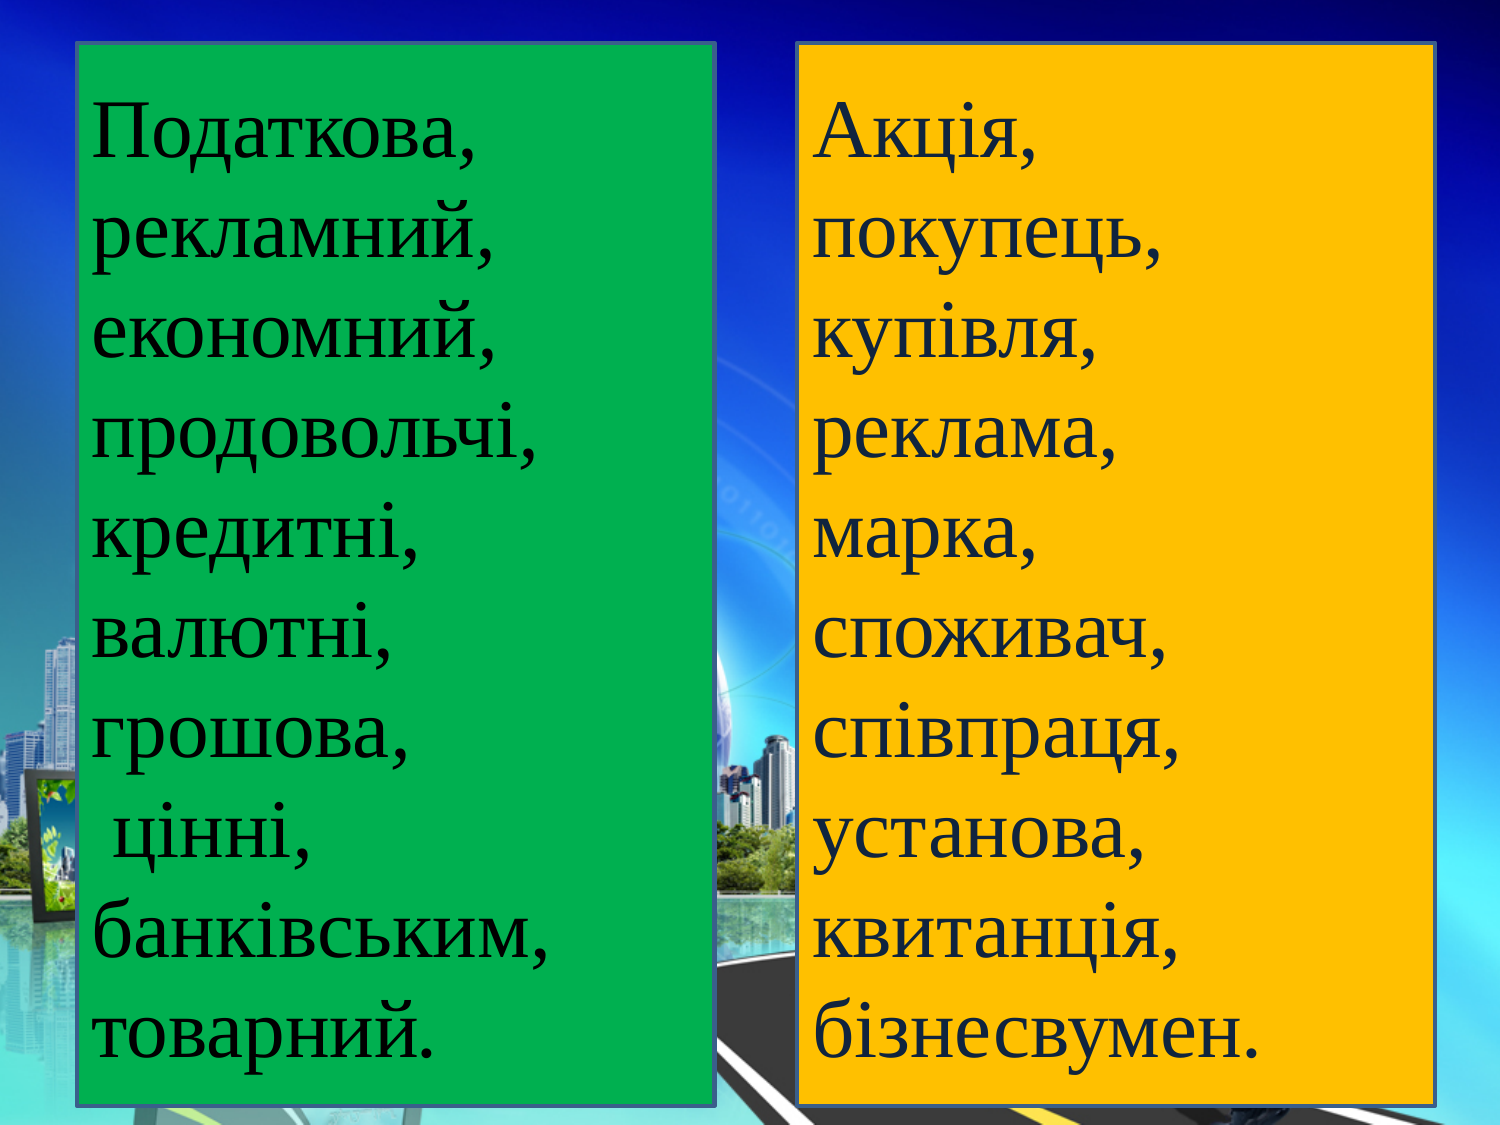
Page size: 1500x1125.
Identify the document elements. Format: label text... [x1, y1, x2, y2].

text_box Акція, покупець, купівля, реклама, марка, споживач, співпраця, установа, квитанція, бізнесвумен. [795, 41, 1437, 1108]
text_box Податкова, рекламний, економний, продовольчі, кредитні, валютні, грошова, цінні, банківським, товарний. [75, 41, 717, 1108]
picture [0, 0, 1500, 1125]
